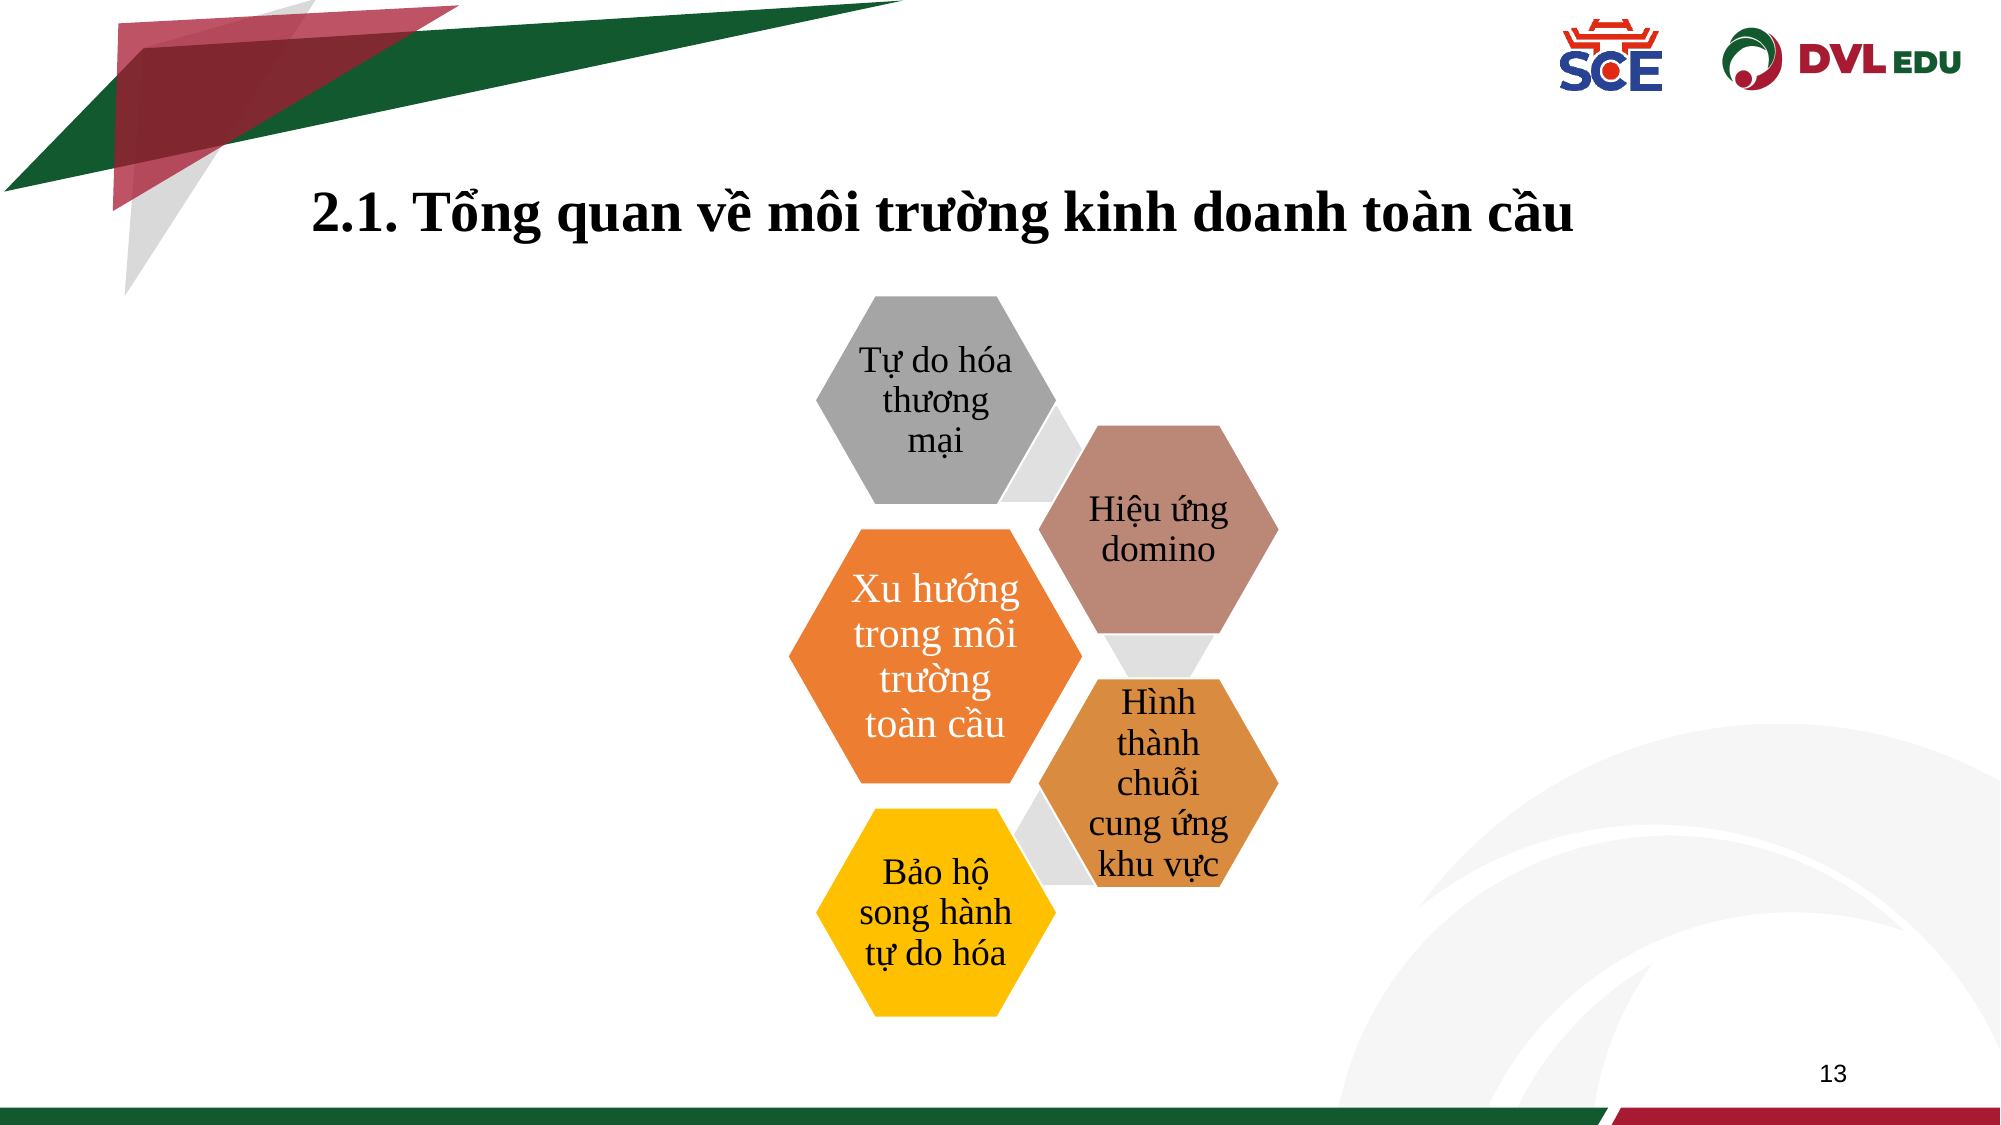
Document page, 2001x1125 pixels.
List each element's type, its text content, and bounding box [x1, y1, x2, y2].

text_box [367, 295, 1700, 1018]
picture [1559, 19, 1667, 91]
title 2.1. Tổng quan về môi trường kinh doanh toàn cầu [296, 130, 1813, 296]
picture [1722, 27, 1961, 91]
text_box 13 [1412, 1042, 1863, 1103]
